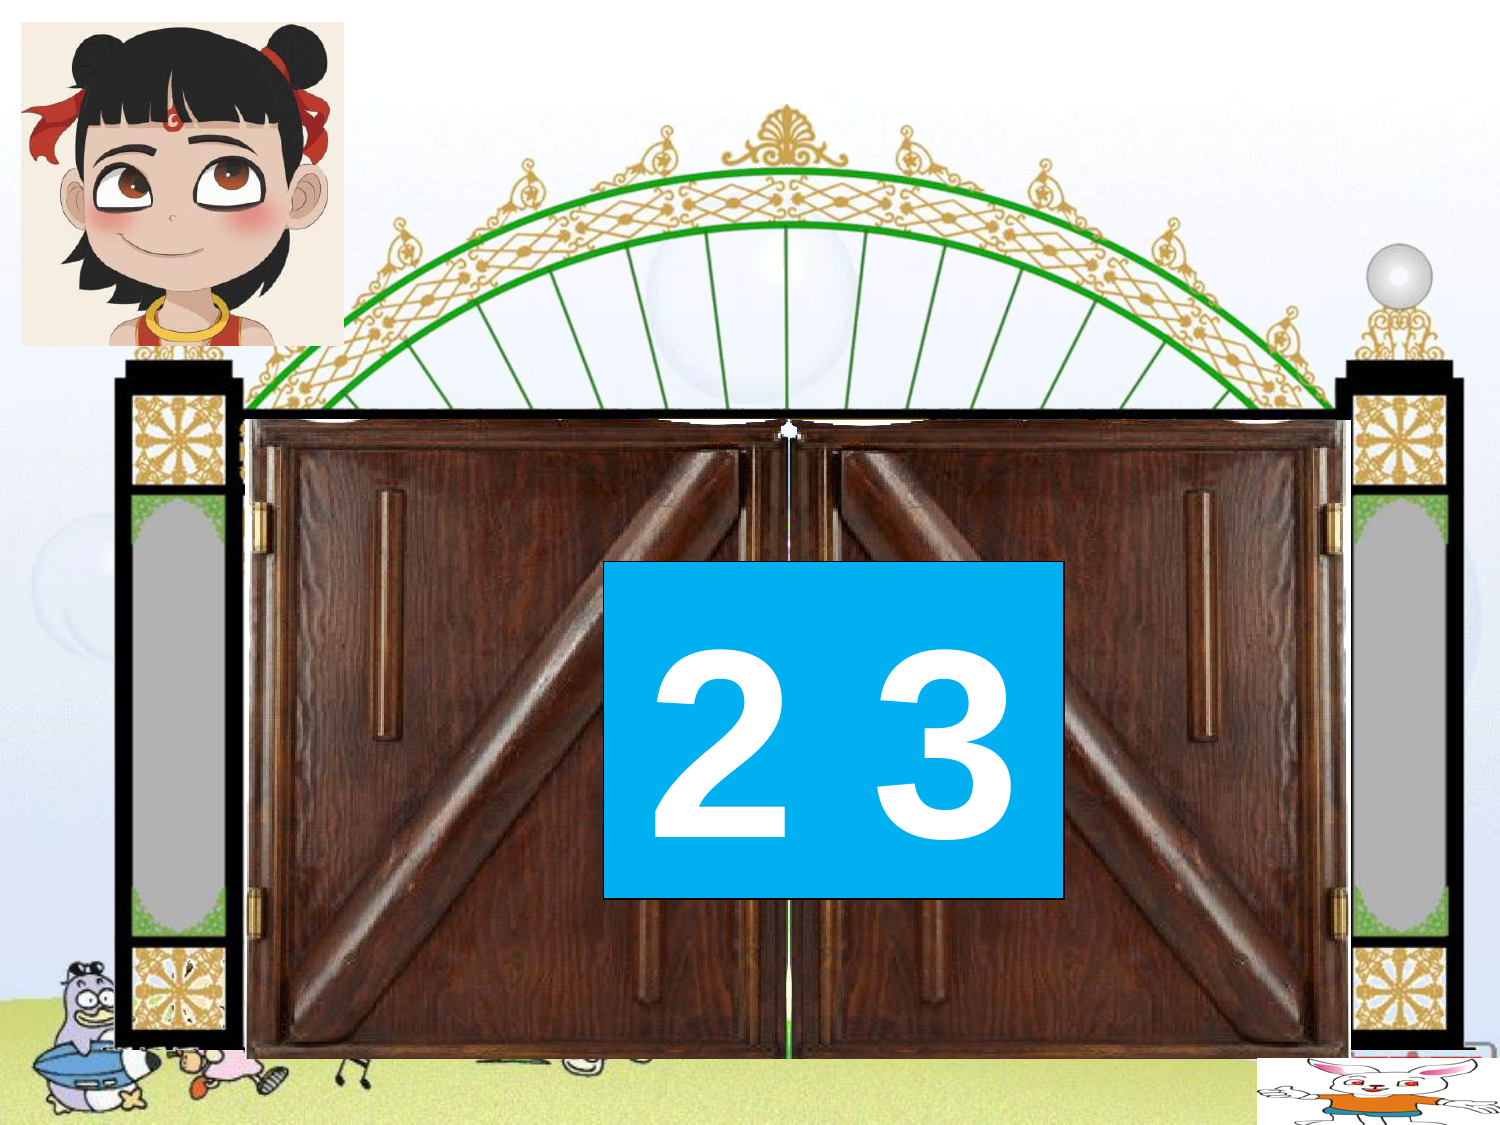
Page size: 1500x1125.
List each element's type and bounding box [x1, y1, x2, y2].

text_box [245, 419, 790, 1059]
picture [0, 0, 1500, 1125]
